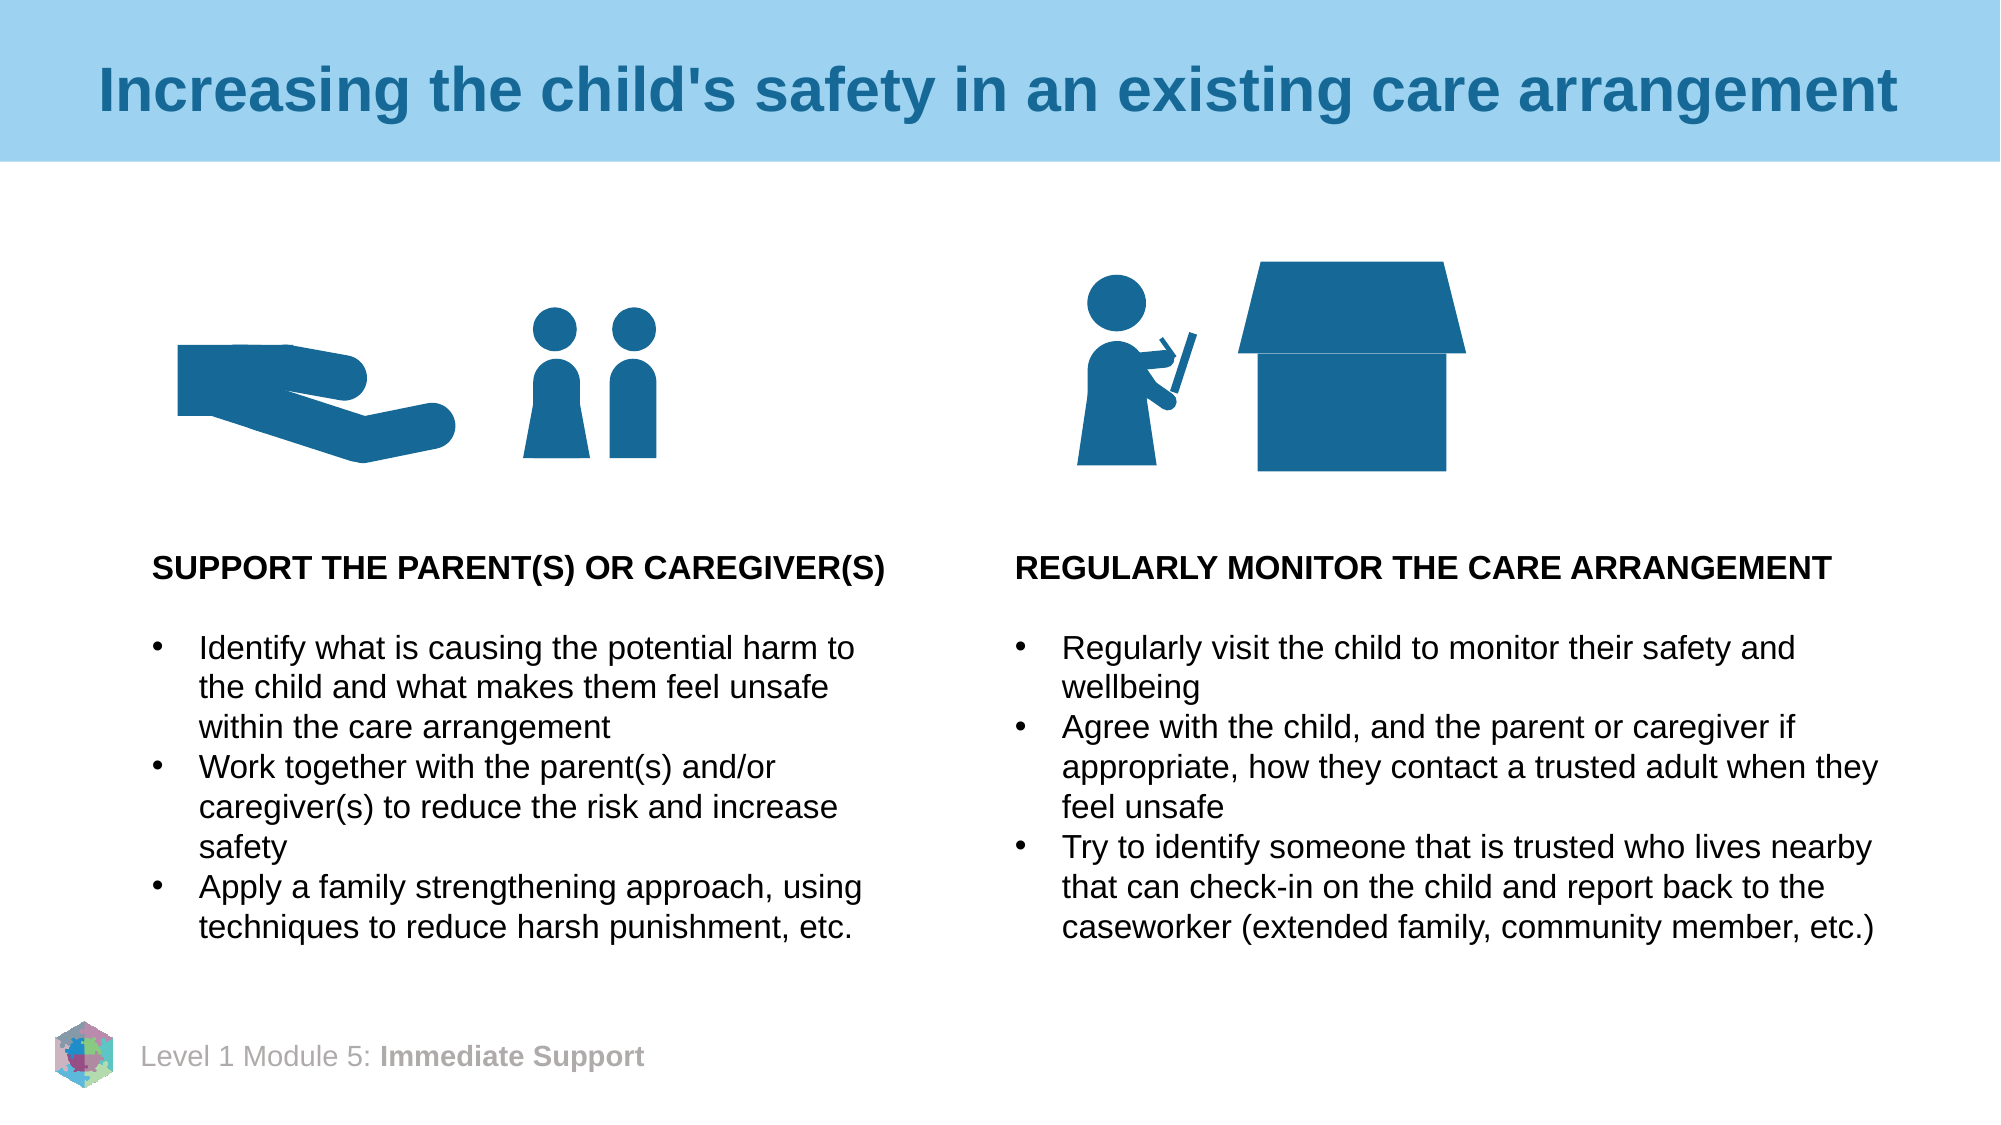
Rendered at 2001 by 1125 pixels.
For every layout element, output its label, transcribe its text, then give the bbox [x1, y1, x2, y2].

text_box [1237, 261, 1467, 472]
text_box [523, 307, 657, 459]
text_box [1076, 274, 1188, 466]
text_box REGULARLY MONITOR THE CARE ARRANGEMENT Regularly visit the child to monitor their safety and wellbeing Agree with the child, and the parent or caregiver if appropriate, how they contact a trusted adult when they feel unsafe Try to identify someone that is trusted who lives nearby that can check-in on the child and report back to the caseworker (extended family, community member, etc.) [999, 538, 1898, 953]
text_box SUPPORT THE PARENT(S) OR CAREGIVER(S) Identify what is causing the potential harm to the child and what makes them feel unsafe within the care arrangement Work together with the parent(s) and/or caregiver(s) to reduce the risk and increase safety Apply a family strengthening approach, using techniques to reduce harsh punishment, etc. [136, 538, 912, 953]
title Increasing the child's safety in an existing care arrangement [77, 19, 1923, 163]
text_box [255, 255, 378, 535]
picture [55, 1021, 113, 1088]
